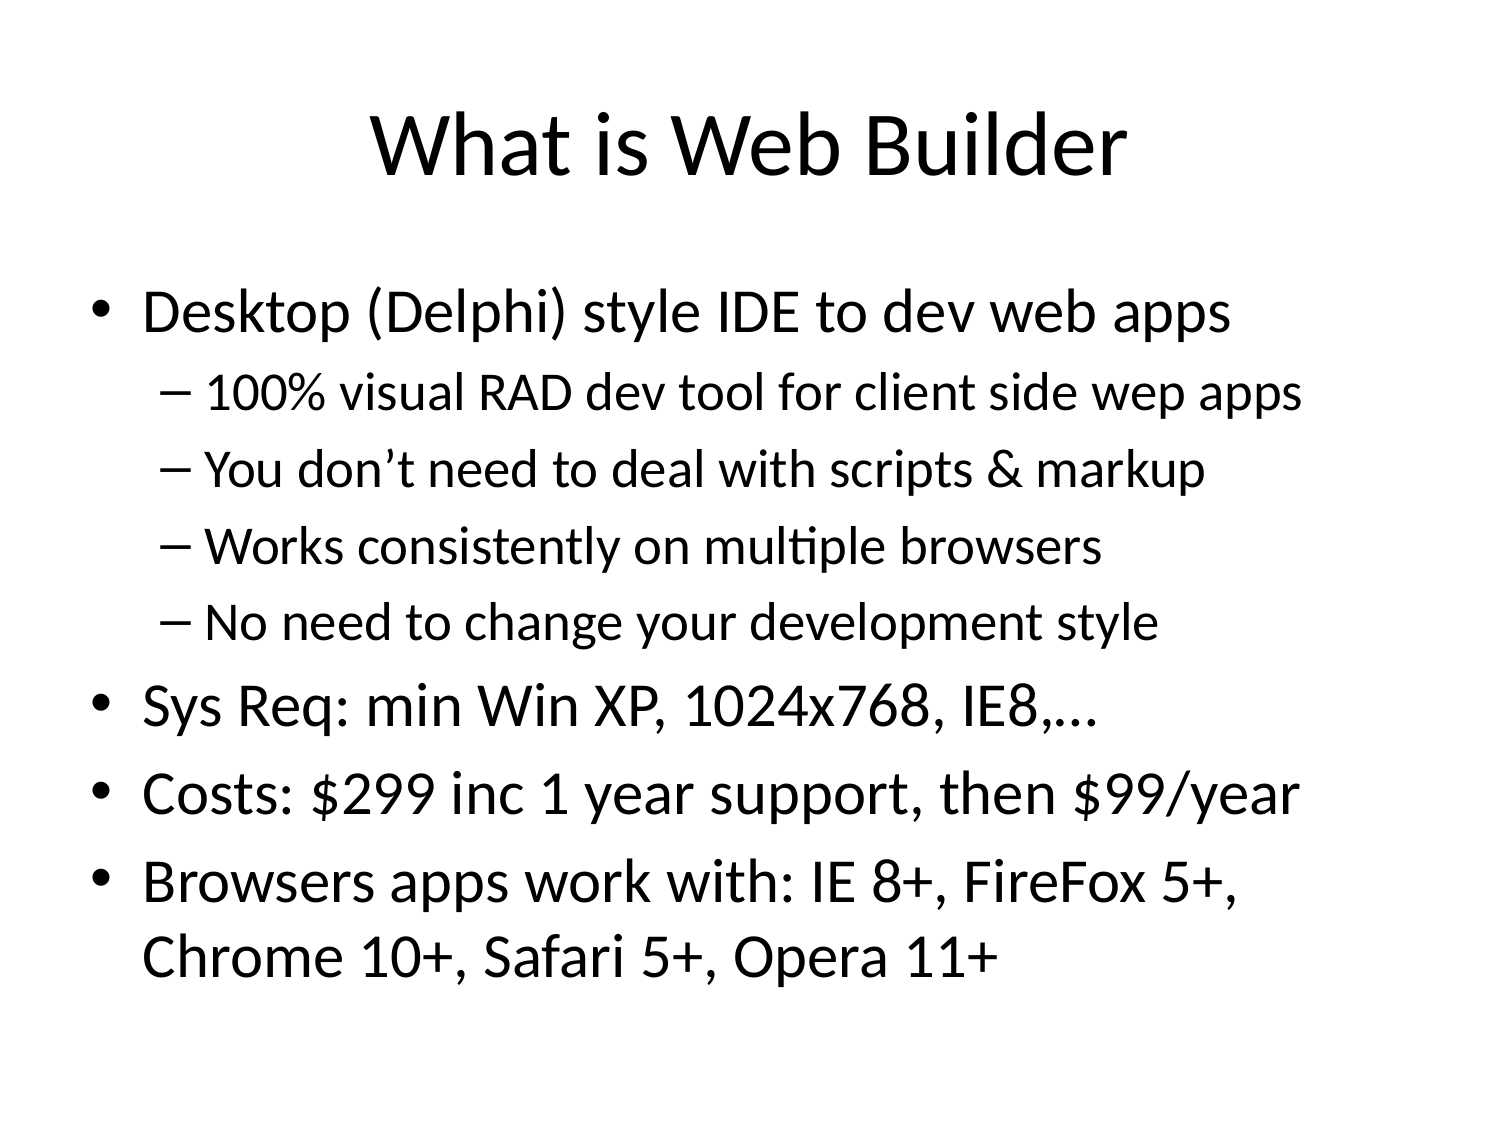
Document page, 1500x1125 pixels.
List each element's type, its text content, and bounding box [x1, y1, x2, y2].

title What is Web Builder [75, 45, 1425, 233]
list Desktop (Delphi) style IDE to dev web apps 100% visual RAD dev tool for client side wep apps You don’t need to deal with scripts & markup Works consistently on multiple browsers No need to change your development style Sys Req: min Win XP, 1024x768, IE8,… Costs: $299 inc 1 year support, then $99/year Browsers apps work with: IE 8+, FireFox 5+, Chrome 10+, Safari 5+, Opera 11+ [75, 262, 1425, 1005]
